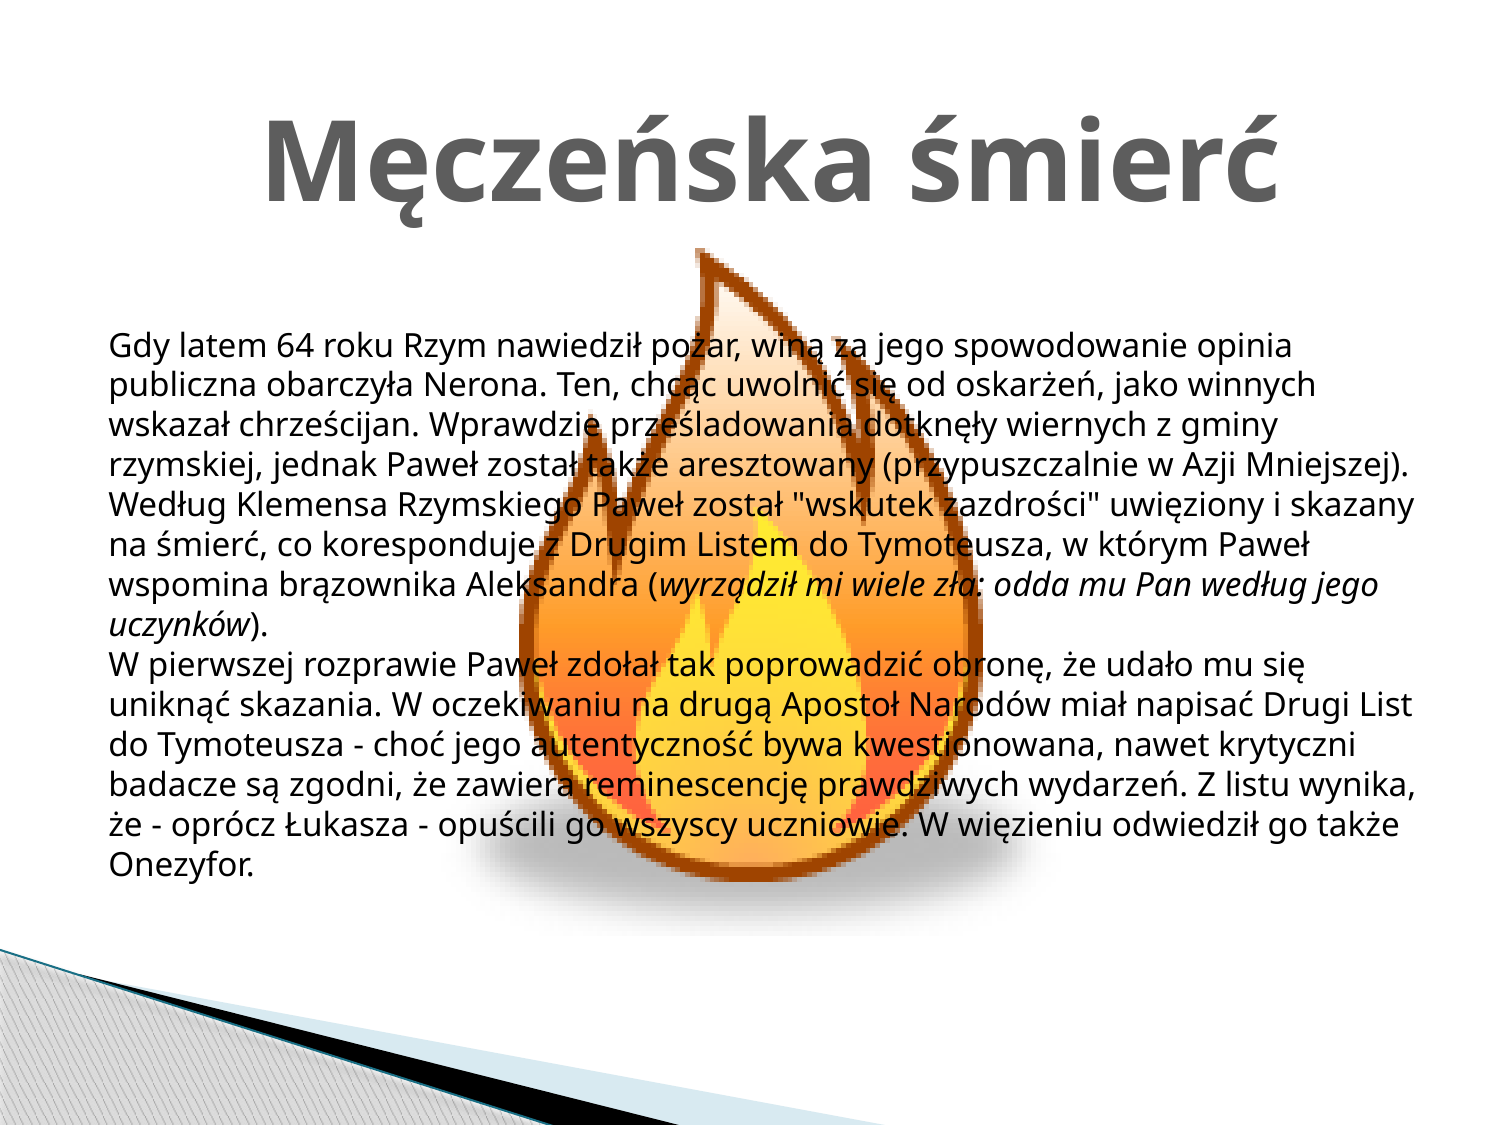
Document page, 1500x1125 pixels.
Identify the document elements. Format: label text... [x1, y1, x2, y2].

picture [398, 234, 1100, 936]
text_box Męczeńska śmierć [244, 81, 1297, 232]
text_box Gdy latem 64 roku Rzym nawiedził pożar, winą za jego spowodowanie opinia publiczna obarczyła Nerona. Ten, chcąc uwolnić się od oskarżeń, jako winnych wskazał chrześcijan. Wprawdzie prześladowania dotknęły wiernych z gminy rzymskiej, jednak Paweł został także aresztowany (przypuszczalnie w Azji Mniejszej). Według Klemensa Rzymskiego Paweł został "wskutek zazdrości" uwięziony i skazany na śmierć, co koresponduje z Drugim Listem do Tymoteusza, w którym Paweł wspomina brązownika Aleksandra (wyrządził mi wiele zła: odda mu Pan według jego uczynków). W pierwszej rozprawie Paweł zdołał tak poprowadzić obronę, że udało mu się uniknąć skazania. W oczekiwaniu na drugą Apostoł Narodów miał napisać Drugi List do Tymoteusza - choć jego autentyczność bywa kwestionowana, nawet krytyczni badacze są zgodni, że zawiera reminescencję prawdziwych wydarzeń. Z listu wynika, że - oprócz Łukasza - opuścili go wszyscy uczniowie. W więzieniu odwiedził go także Onezyfor. [93, 316, 392, 935]
text_box Gdy latem 64 roku Rzym nawiedził pożar, winą za jego spowodowanie opinia publiczna obarczyła Nerona. Ten, chcąc uwolnić się od oskarżeń, jako winnych wskazał chrześcijan. Wprawdzie prześladowania dotknęły wiernych z gminy rzymskiej, jednak Paweł został także aresztowany (przypuszczalnie w Azji Mniejszej). Według Klemensa Rzymskiego Paweł został "wskutek zazdrości" uwięziony i skazany na śmierć, co koresponduje z Drugim Listem do Tymoteusza, w którym Paweł wspomina brązownika Aleksandra (wyrządził mi wiele zła: odda mu Pan według jego uczynków). W pierwszej rozprawie Paweł zdołał tak poprowadzić obronę, że udało mu się uniknąć skazania. W oczekiwaniu na drugą Apostoł Narodów miał napisać Drugi List do Tymoteusza - choć jego autentyczność bywa kwestionowana, nawet krytyczni badacze są zgodni, że zawiera reminescencję prawdziwych wydarzeń. Z listu wynika, że - oprócz Łukasza - opuścili go wszyscy uczniowie. W więzieniu odwiedził go także Onezyfor. [1105, 316, 1442, 935]
